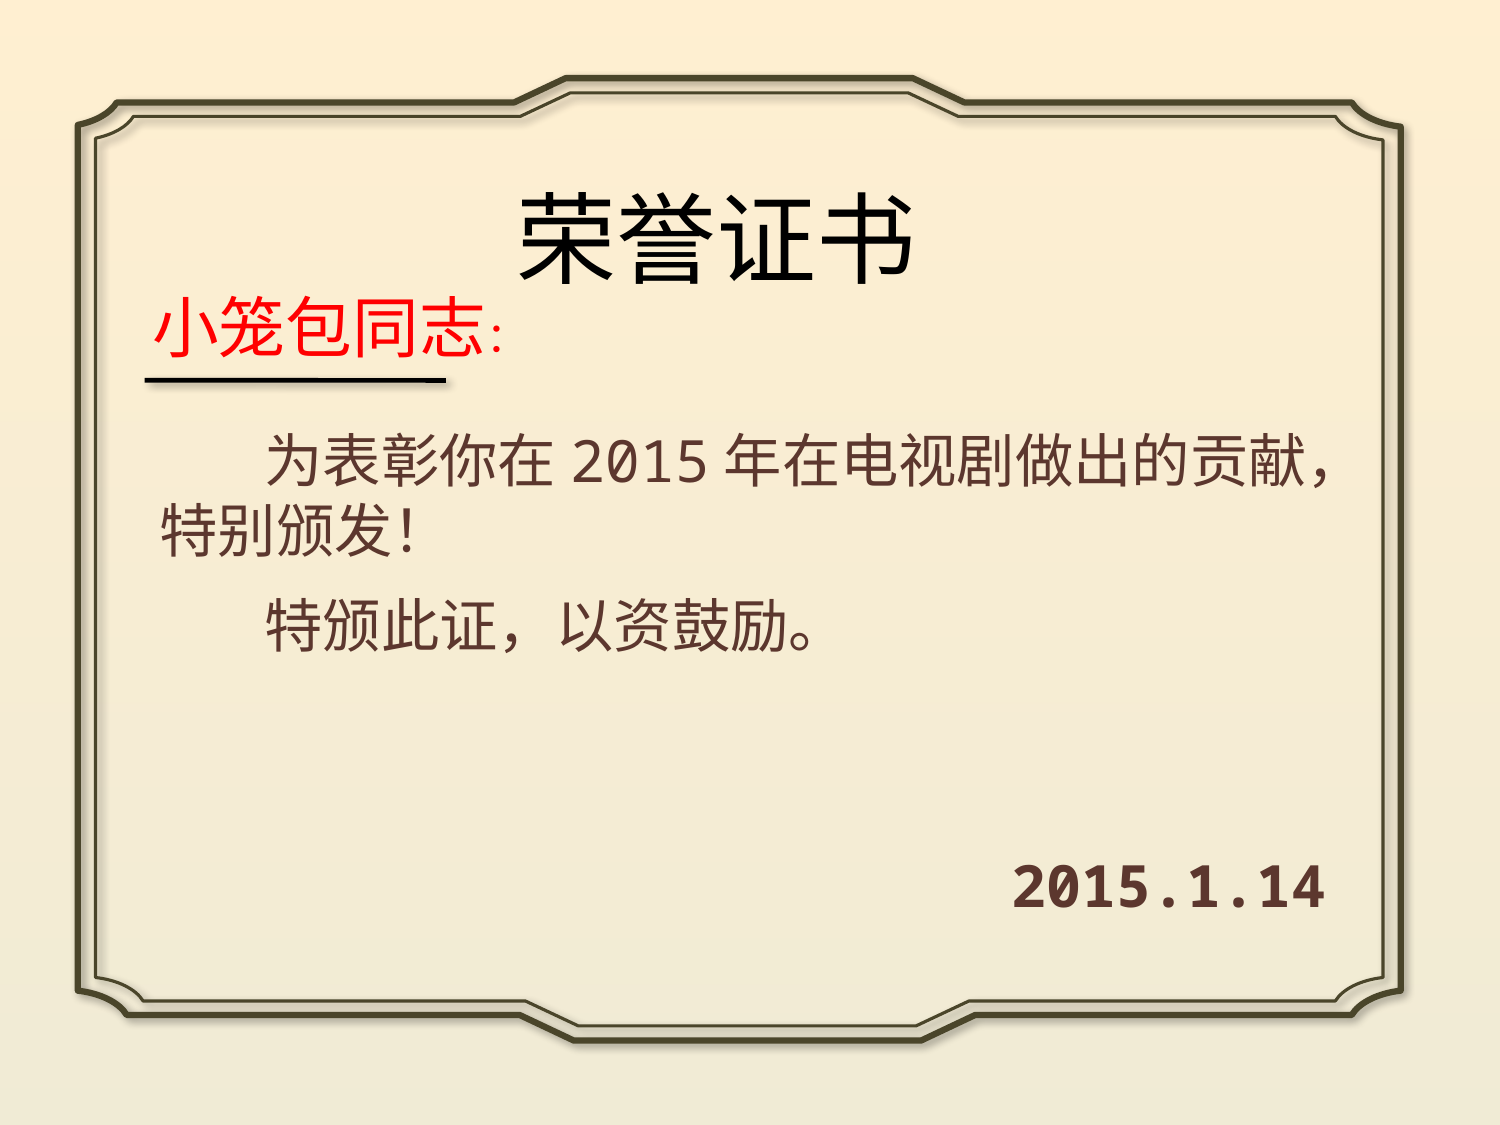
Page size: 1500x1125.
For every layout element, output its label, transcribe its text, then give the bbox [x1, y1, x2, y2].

text_box [77, 78, 1401, 1041]
text_box 荣誉证书 [502, 168, 1006, 304]
text_box 为表彰你在2015年在电视剧做出的贡献，特别颁发！ 特颁此证，以资鼓励。 2015.1.14 [144, 416, 1341, 927]
text_box 小笼包同志： [137, 278, 510, 373]
